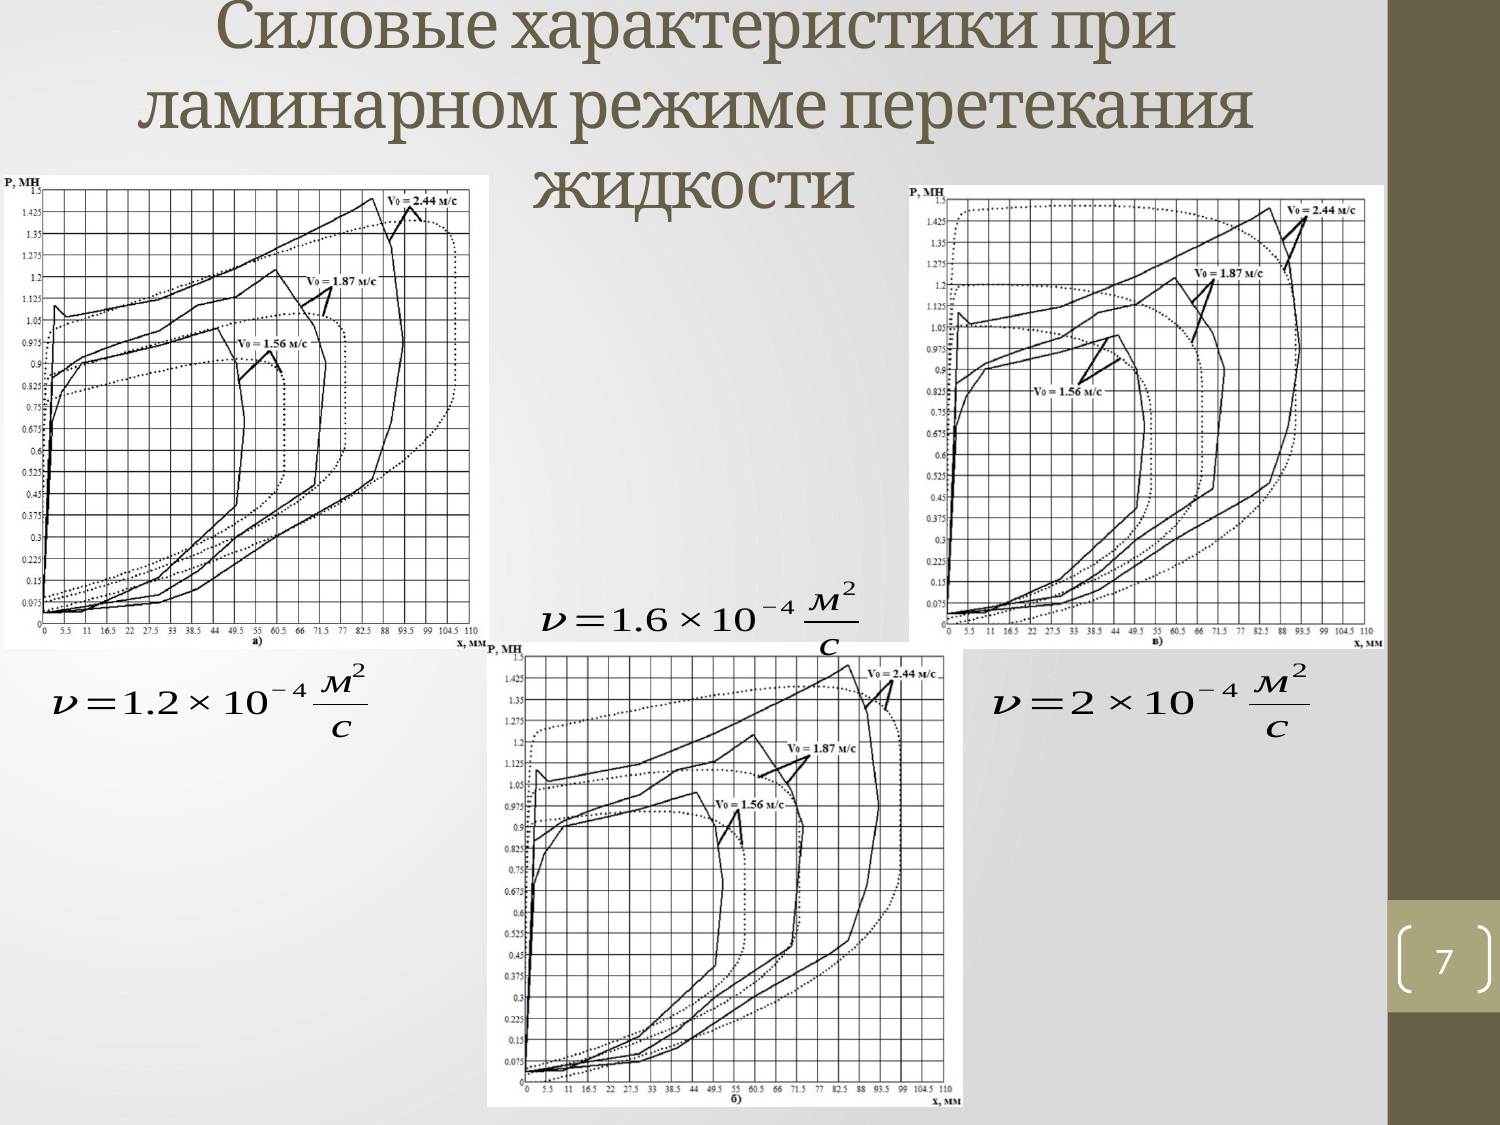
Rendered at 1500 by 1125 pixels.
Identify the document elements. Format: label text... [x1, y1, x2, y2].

slide_number 7 [1397, 925, 1492, 994]
picture [4, 174, 1384, 1108]
title Силовые характеристики при ламинарном режиме перетекания жидкости [70, 8, 1321, 196]
